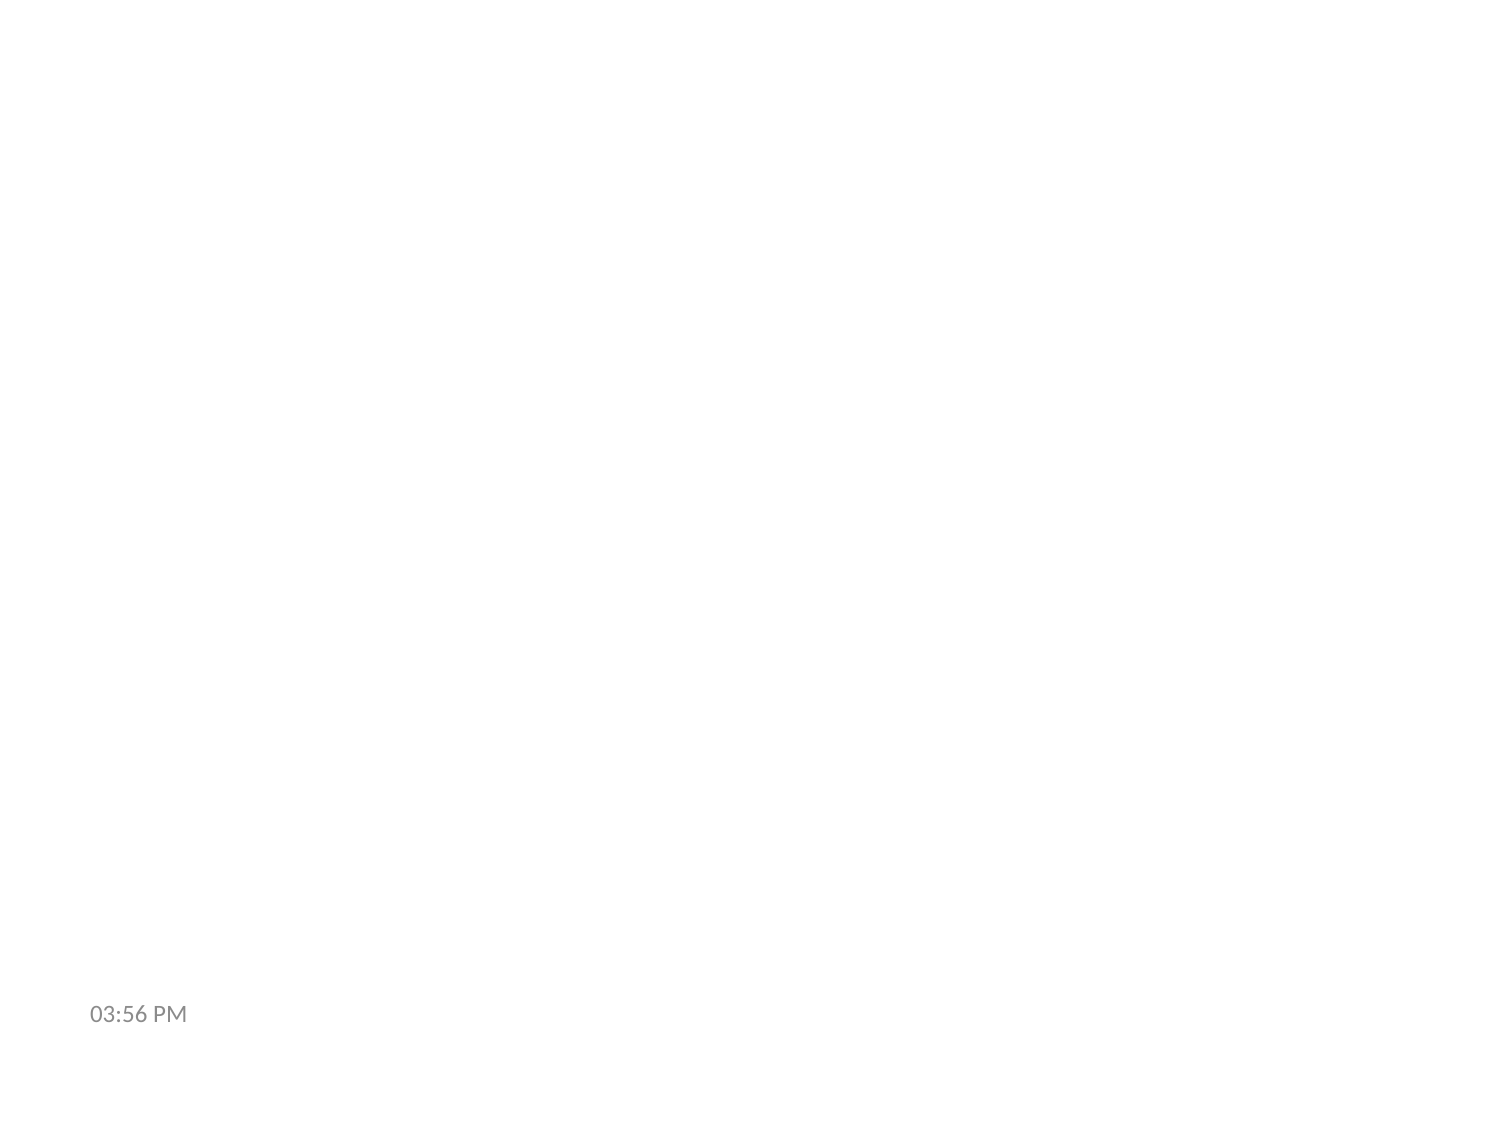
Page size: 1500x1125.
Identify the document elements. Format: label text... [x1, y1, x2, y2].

text_box 3:35 PM [75, 982, 425, 1043]
